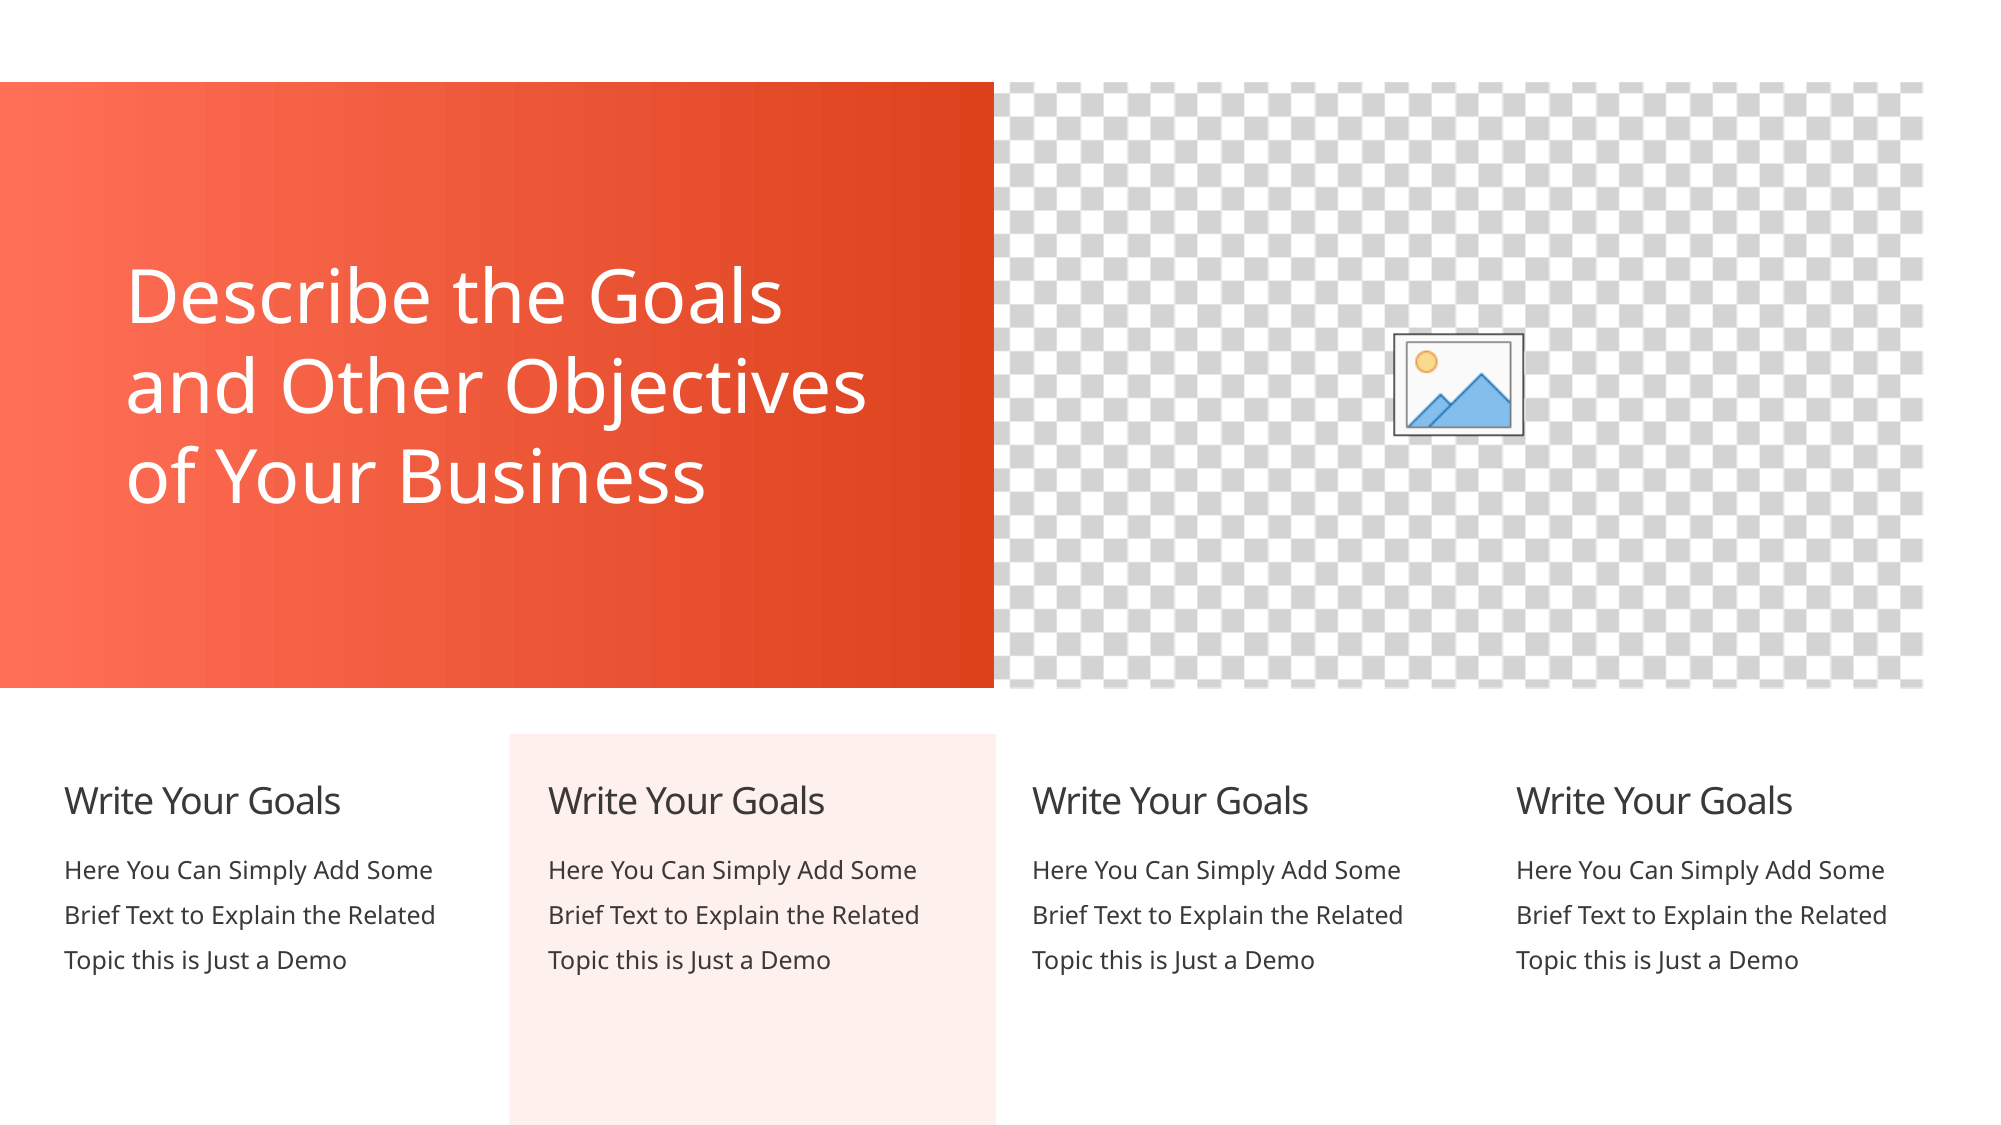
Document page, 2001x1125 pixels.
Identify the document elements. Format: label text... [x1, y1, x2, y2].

text_box Describe the Goals and Other Objectives of Your Business [110, 241, 884, 526]
picture [993, 81, 1924, 689]
text_box Here You Can Simply Add Some Brief Text to Explain the Related Topic this is Just a Demo [533, 832, 983, 982]
text_box [509, 734, 997, 1125]
text_box [0, 82, 993, 689]
text_box Write Your Goals [1017, 769, 1467, 830]
text_box Write Your Goals [1501, 769, 1951, 830]
text_box Write Your Goals [49, 769, 499, 830]
text_box Write Your Goals [533, 769, 983, 830]
text_box Here You Can Simply Add Some Brief Text to Explain the Related Topic this is Just a Demo [49, 832, 499, 982]
text_box Here You Can Simply Add Some Brief Text to Explain the Related Topic this is Just a Demo [1017, 832, 1467, 982]
text_box Here You Can Simply Add Some Brief Text to Explain the Related Topic this is Just a Demo [1501, 832, 1951, 982]
